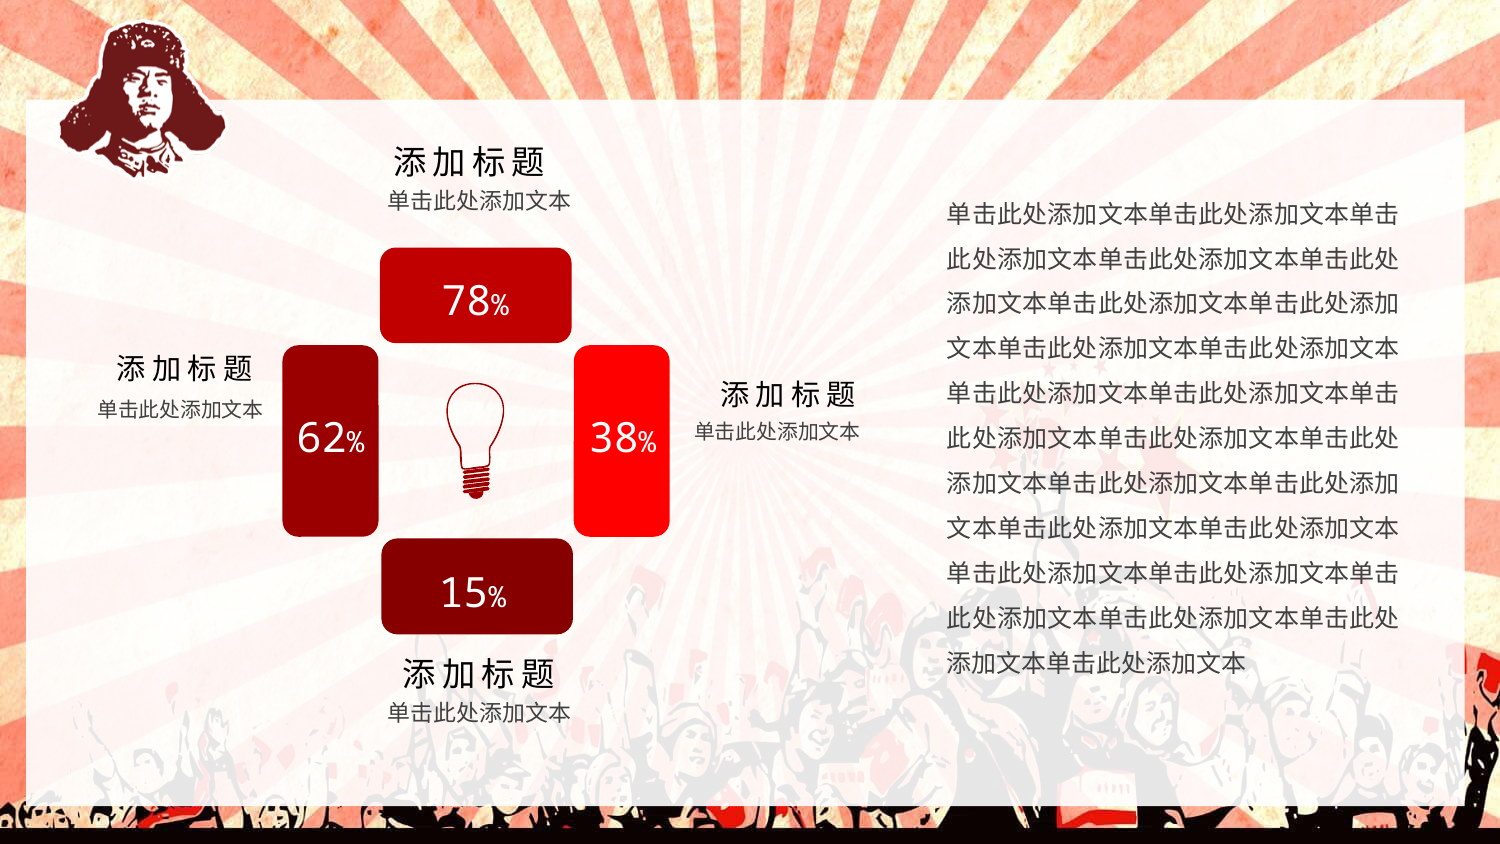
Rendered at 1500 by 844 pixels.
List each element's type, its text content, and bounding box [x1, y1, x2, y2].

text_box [82, 343, 286, 430]
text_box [679, 368, 898, 452]
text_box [568, 345, 676, 537]
picture [0, 0, 1500, 844]
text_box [276, 345, 385, 537]
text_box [379, 247, 572, 344]
text_box 单击此处添加文本单击此处添加文本单击此处添加文本单击此处添加文本单击此处添加文本单击此处添加文本单击此处添加文本单击此处添加文本单击此处添加文本单击此处添加文本单击此处添加文本单击此处添加文本单击此处添加文本单击此处添加文本单击此处添加文本单击此处添加文本单击此处添加文本单击此处添加文本单击此处添加文本单击此处添加文本单击此处添加文本单击此处添加文本单击此处添加文本单击此处添加文本 [932, 175, 1416, 685]
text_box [372, 133, 595, 223]
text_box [381, 538, 573, 635]
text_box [372, 645, 595, 734]
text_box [434, 382, 516, 500]
